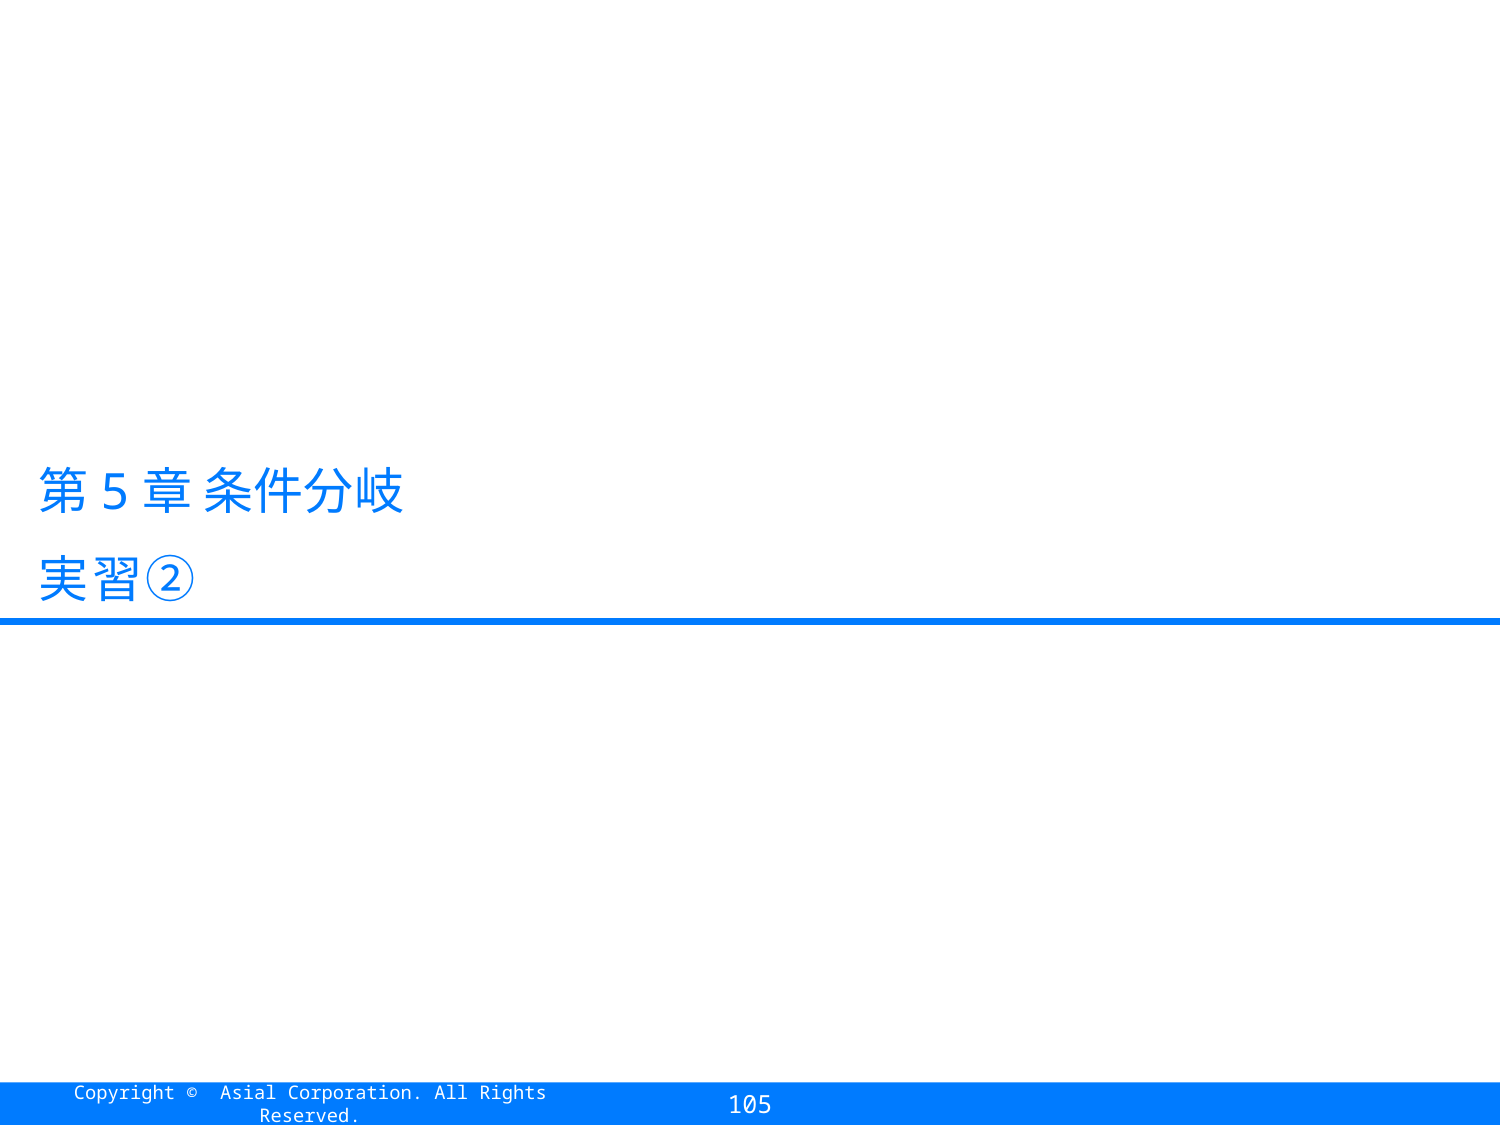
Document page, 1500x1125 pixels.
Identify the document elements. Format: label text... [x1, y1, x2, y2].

slide_number 105 [581, 1075, 919, 1125]
title 実習② [23, 538, 1500, 616]
list 第5章 条件分岐 [23, 444, 1500, 536]
